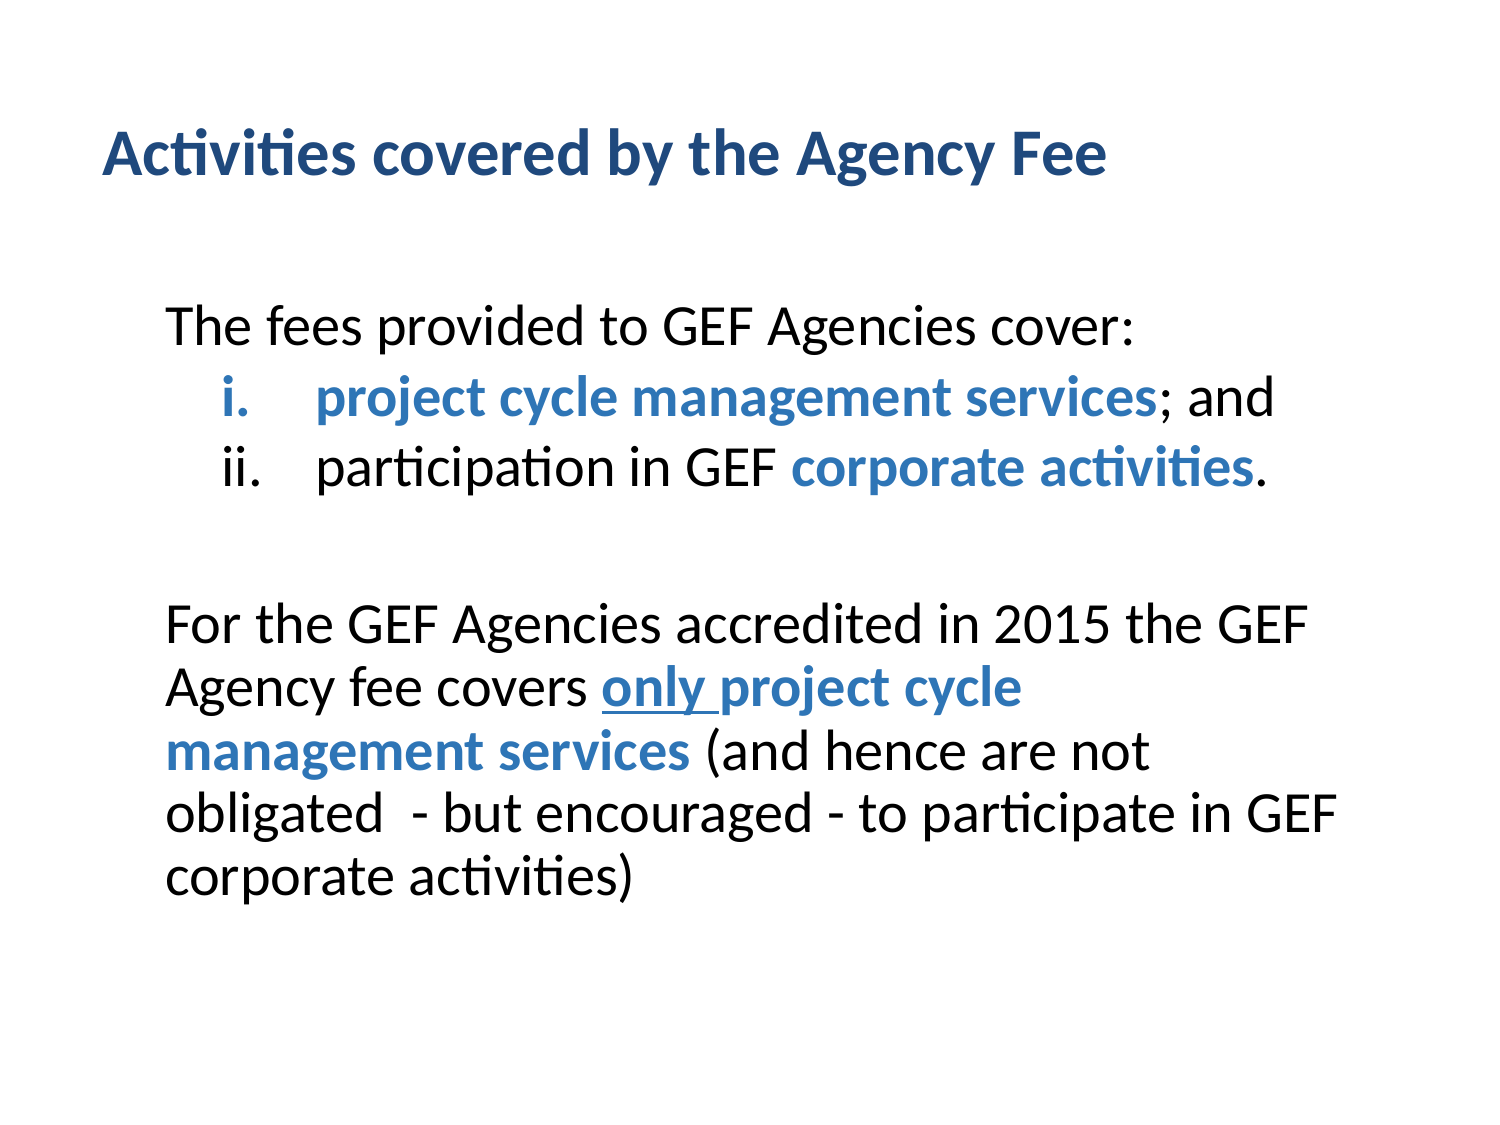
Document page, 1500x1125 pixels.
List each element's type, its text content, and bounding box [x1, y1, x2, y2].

title Activities covered by the Agency Fee [87, 45, 1382, 263]
list The fees provided to GEF Agencies cover: project cycle management services; and participation in GEF corporate activities. For the GEF Agencies accredited in 2015 the GEF Agency fee covers only project cycle management services (and hence are not obligated - but encouraged - to participate in GEF corporate activities) [150, 287, 1363, 925]
